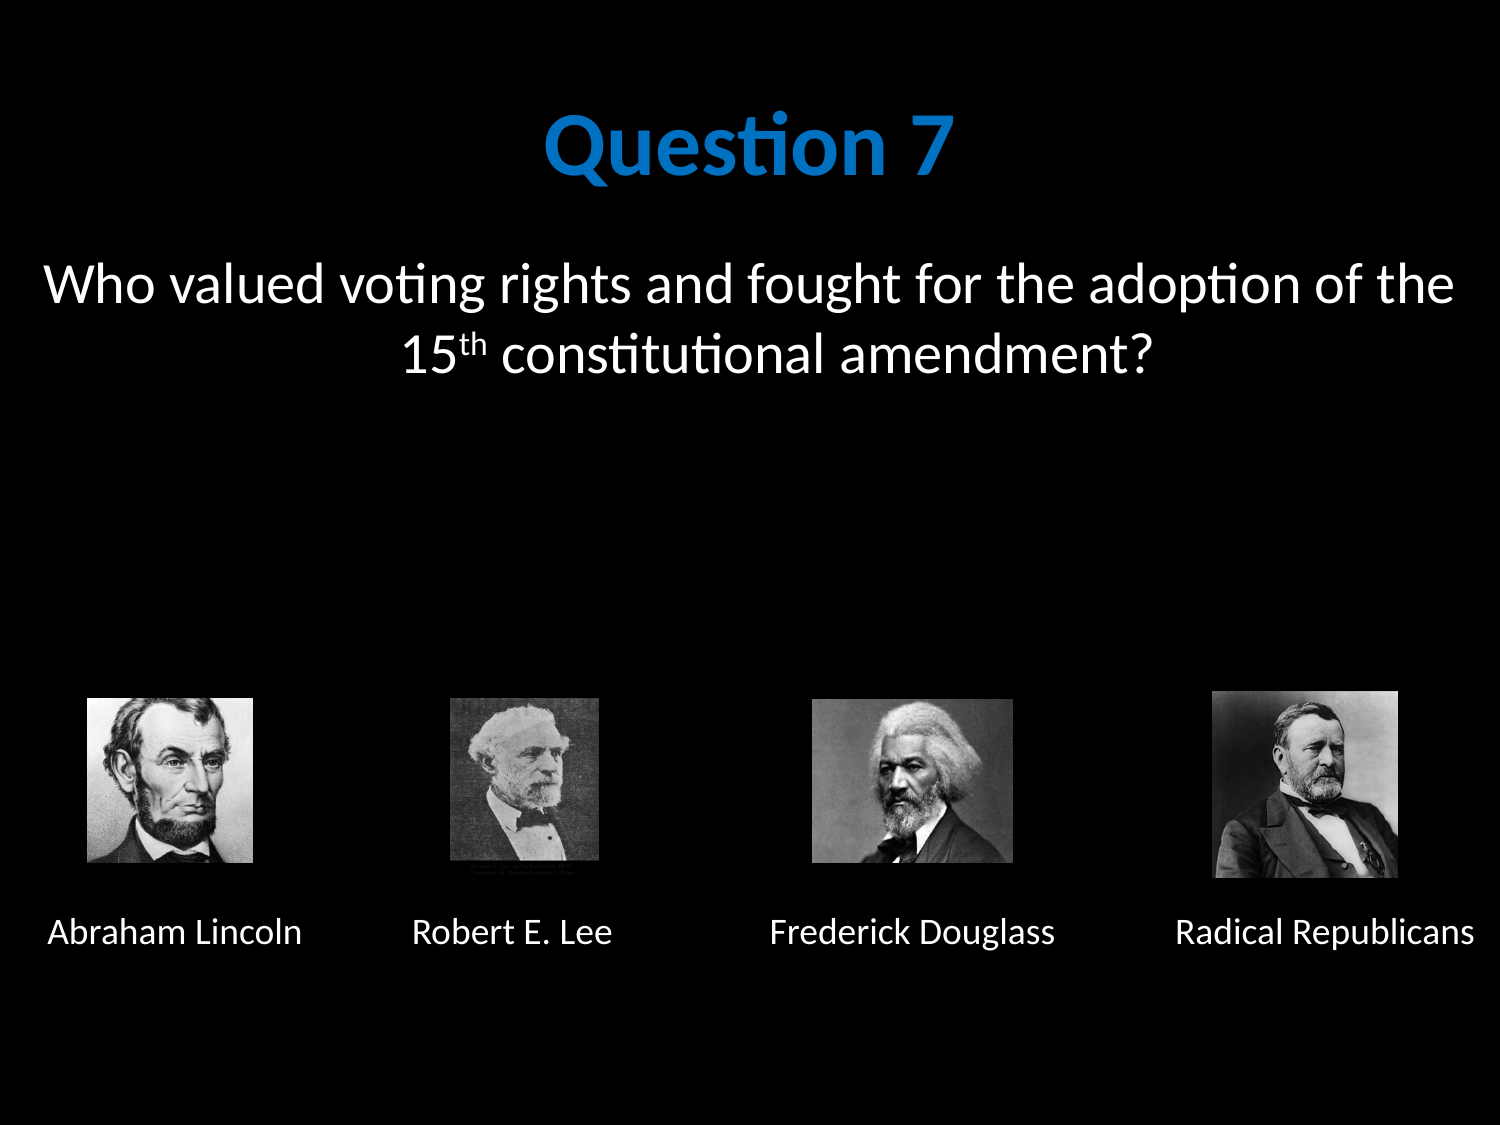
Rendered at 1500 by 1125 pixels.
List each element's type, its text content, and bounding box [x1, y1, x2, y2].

text_box Radical Republicans [1149, 899, 1500, 959]
picture [87, 698, 253, 863]
picture [812, 699, 1013, 863]
text_box Robert E. Lee [362, 899, 663, 959]
picture [1212, 691, 1399, 878]
title Question 7 [75, 45, 1425, 233]
text_box Frederick Douglass [737, 899, 1088, 959]
picture [449, 698, 599, 878]
list Who valued voting rights and fought for the adoption of the 15th constitutional amendment? [0, 237, 1500, 413]
text_box Abraham Lincoln [0, 899, 350, 959]
